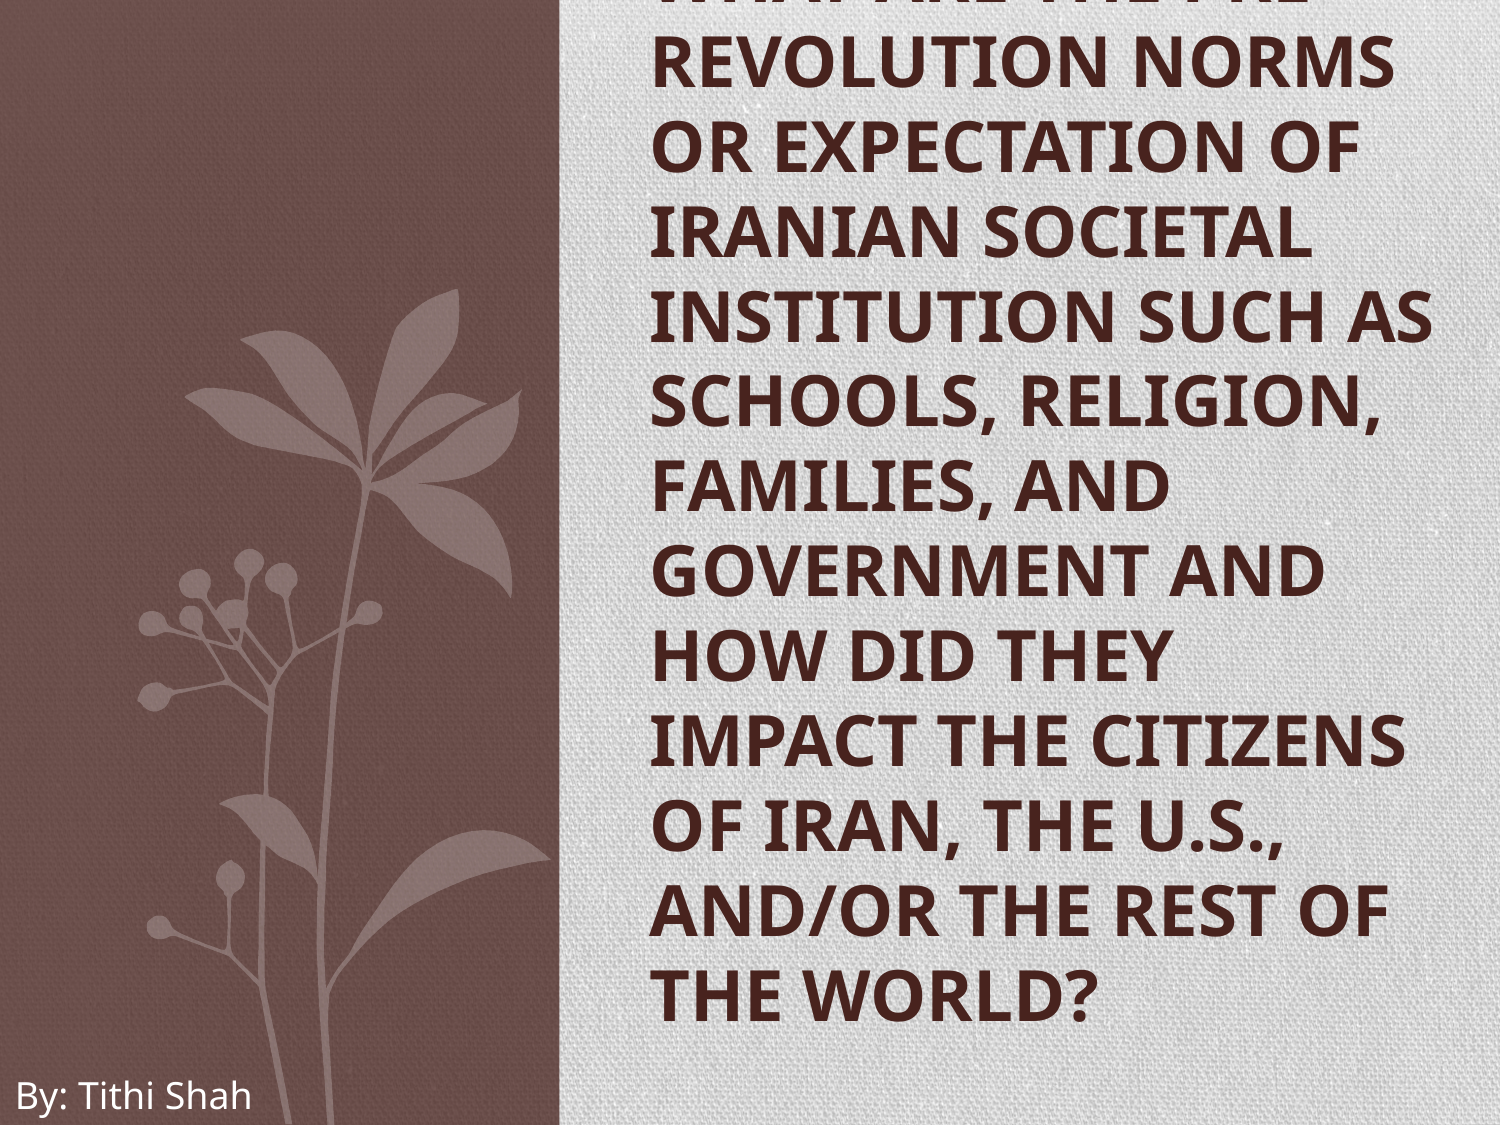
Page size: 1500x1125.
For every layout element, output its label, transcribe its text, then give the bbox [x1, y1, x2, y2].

text_box By: Tithi Shah [0, 1064, 276, 1125]
title What are the pre-revolution norms or expectation of Iranian societal institution such as schools, religion, families, and government and how did they impact the citizens of Iran, the U.S., and/or the rest of the world? [634, 750, 1475, 1125]
